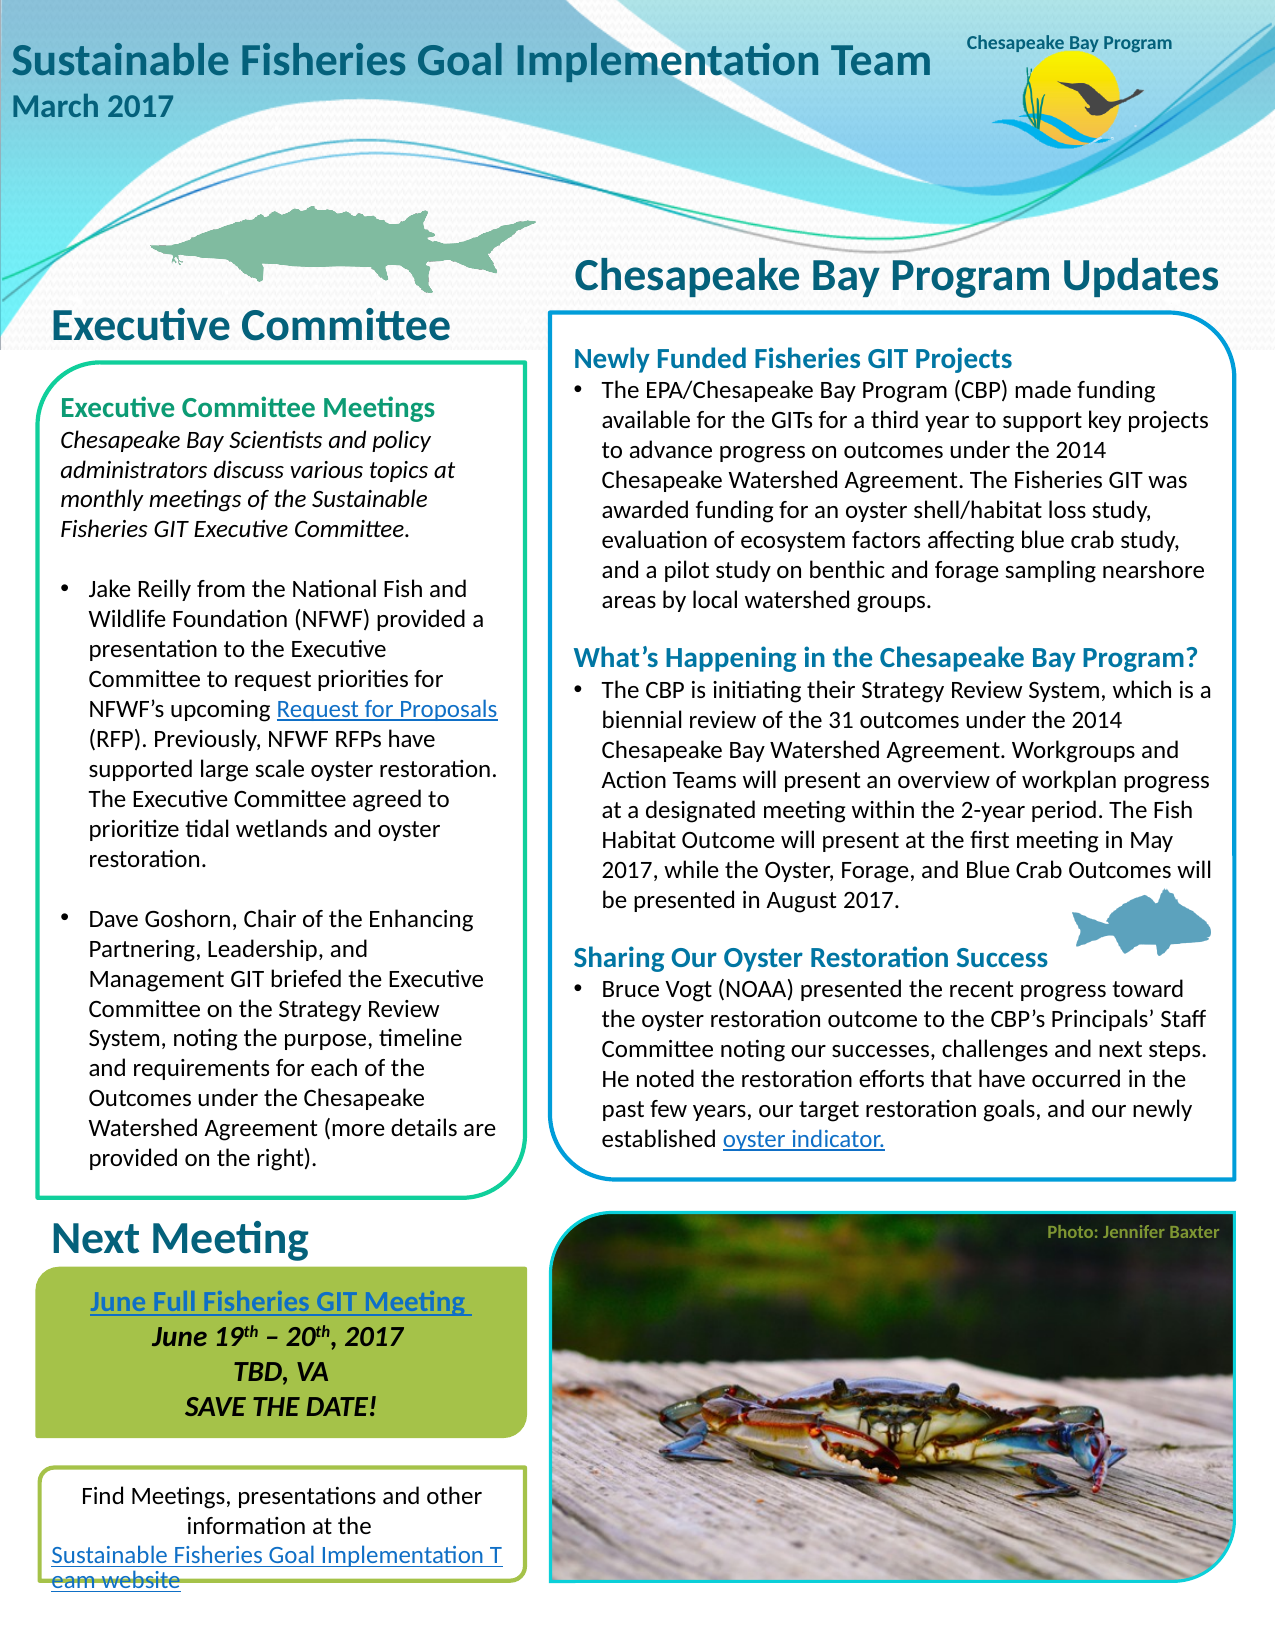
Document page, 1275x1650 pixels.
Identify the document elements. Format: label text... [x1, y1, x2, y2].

picture [550, 1212, 1235, 1582]
text_box June Full Fisheries GIT Meeting June 19th – 20th, 2017 TBD, VA SAVE THE DATE! [35, 1266, 528, 1439]
text_box Executive Committee Meetings Chesapeake Bay Scientists and policy administrators discuss various topics at monthly meetings of the Sustainable Fisheries GIT Executive Committee. Jake Reilly from the National Fish and Wildlife Foundation (NFWF) provided a presentation to the Executive Committee to request priorities for NFWF’s upcoming Request for Proposals (RFP). Previously, NFWF RFPs have supported large scale oyster restoration. The Executive Committee agreed to prioritize tidal wetlands and oyster restoration. Dave Goshorn, Chair of the Enhancing Partnering, Leadership, and Management GIT briefed the Executive Committee on the Strategy Review System, noting the purpose, timeline and requirements for each of the Outcomes under the Chesapeake Watershed Agreement (more details are provided on the right). [35, 360, 528, 1200]
picture [553, 315, 1225, 351]
text_box Next Meeting [36, 1200, 474, 1270]
picture [1072, 888, 1211, 956]
text_box Find Meetings, presentations and other information at the Sustainable Fisheries Goal Implementation Team website [37, 1465, 528, 1583]
text_box Newly Funded Fisheries GIT Projects The EPA/Chesapeake Bay Program (CBP) made funding available for the GITs for a third year to support key projects to advance progress on outcomes under the 2014 Chesapeake Watershed Agreement. The Fisheries GIT was awarded funding for an oyster shell/habitat loss study, evaluation of ecosystem factors affecting blue crab study, and a pilot study on benthic and forage sampling nearshore areas by local watershed groups. What’s Happening in the Chesapeake Bay Program? The CBP is initiating their Strategy Review System, which is a biennial review of the 31 outcomes under the 2014 Chesapeake Bay Watershed Agreement. Workgroups and Action Teams will present an overview of workplan progress at a designated meeting within the 2-year period. The Fish Habitat Outcome will present at the first meeting in May 2017, while the Oyster, Forage, and Blue Crab Outcomes will be presented in August 2017. Sharing Our Oyster Restoration Success Bruce Vogt (NOAA) presented the recent progress toward the oyster restoration outcome to the CBP’s Principals’ Staff Committee noting our successes, challenges and next steps. He noted the restoration efforts that have occurred in the past few years, our target restoration goals, and our newly established oyster indicator. [547, 360, 1237, 1182]
picture [0, 0, 1275, 351]
